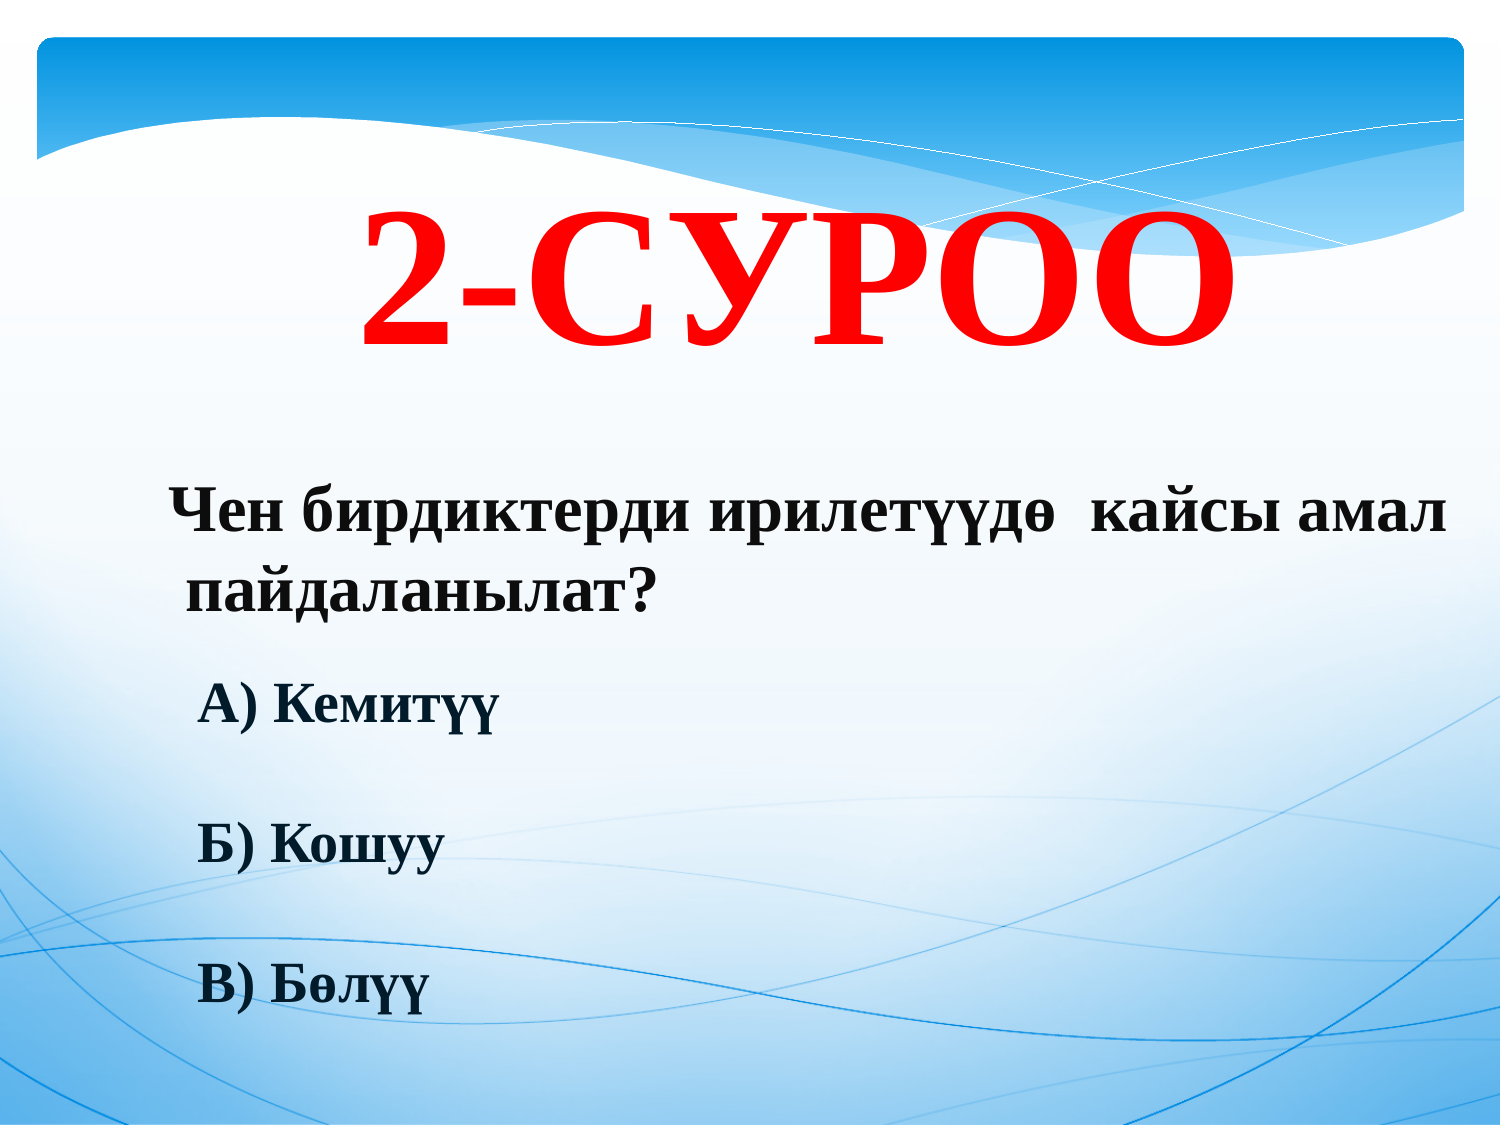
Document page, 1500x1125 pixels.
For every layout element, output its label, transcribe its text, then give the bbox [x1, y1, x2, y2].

text_box 2-СУРОО [341, 137, 1258, 392]
text_box А) Кемитүү Б) Кошуу В) Бөлүү [183, 656, 609, 1022]
text_box Чен бирдиктерди ирилетүүдө кайсы амал пайдаланылат? [153, 457, 1464, 633]
